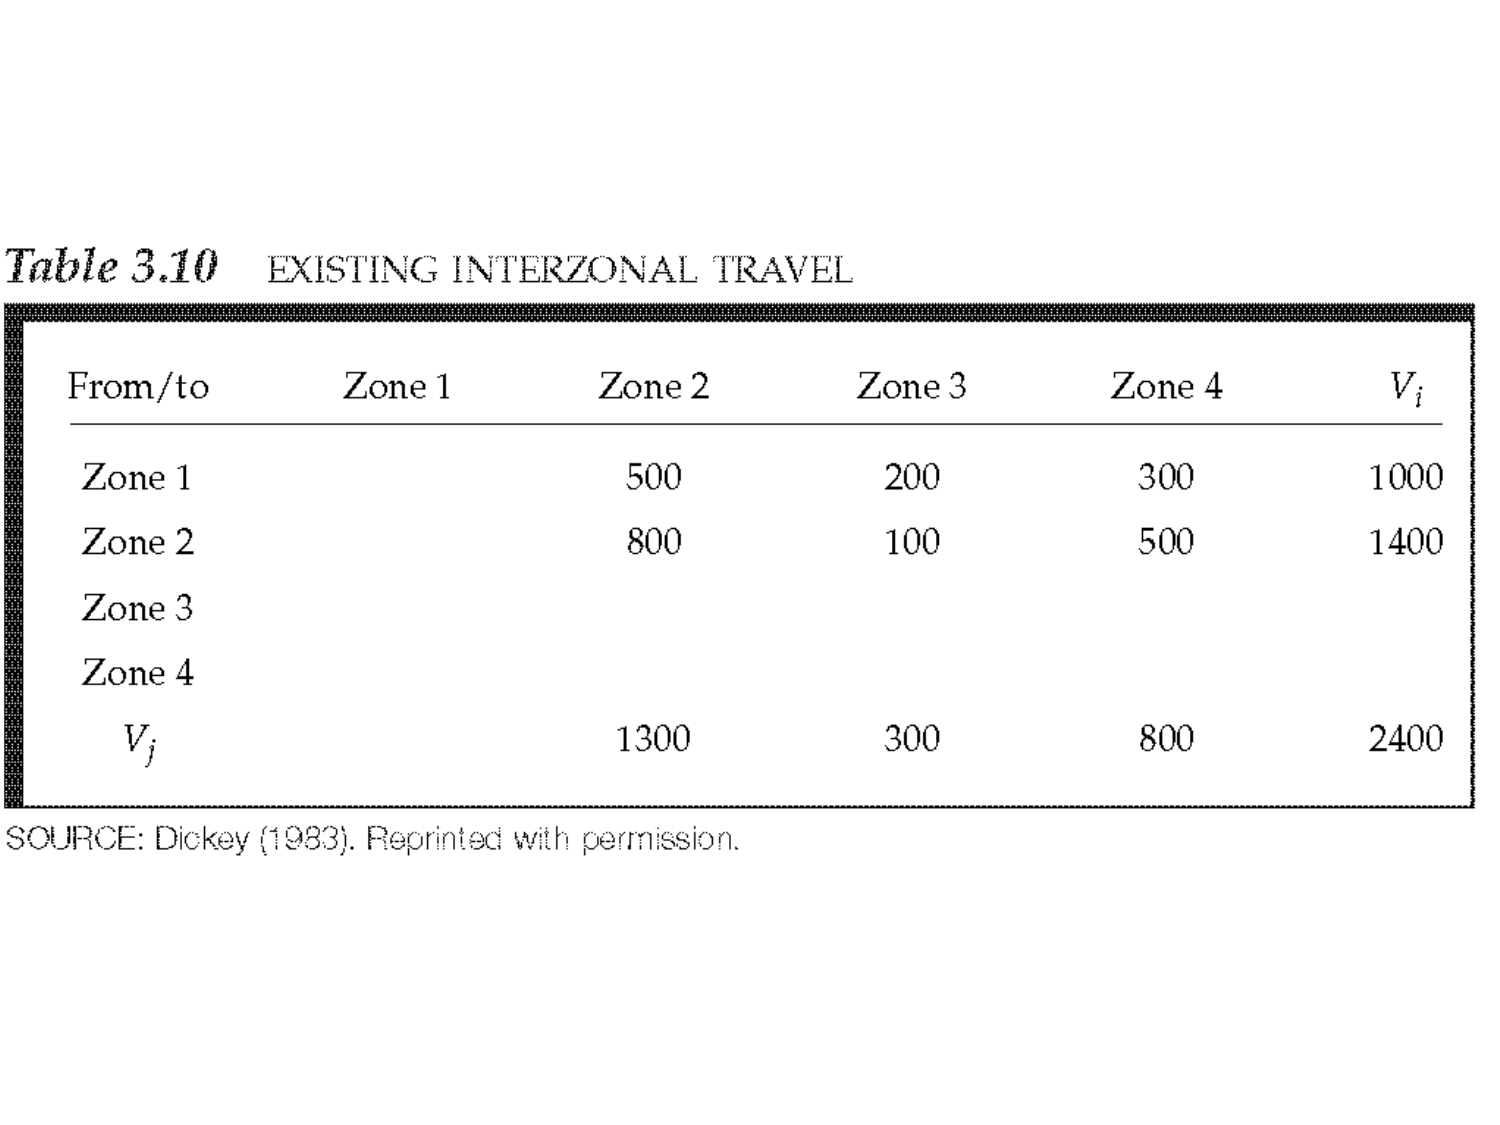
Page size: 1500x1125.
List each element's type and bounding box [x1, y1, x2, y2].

picture [0, 237, 1500, 863]
